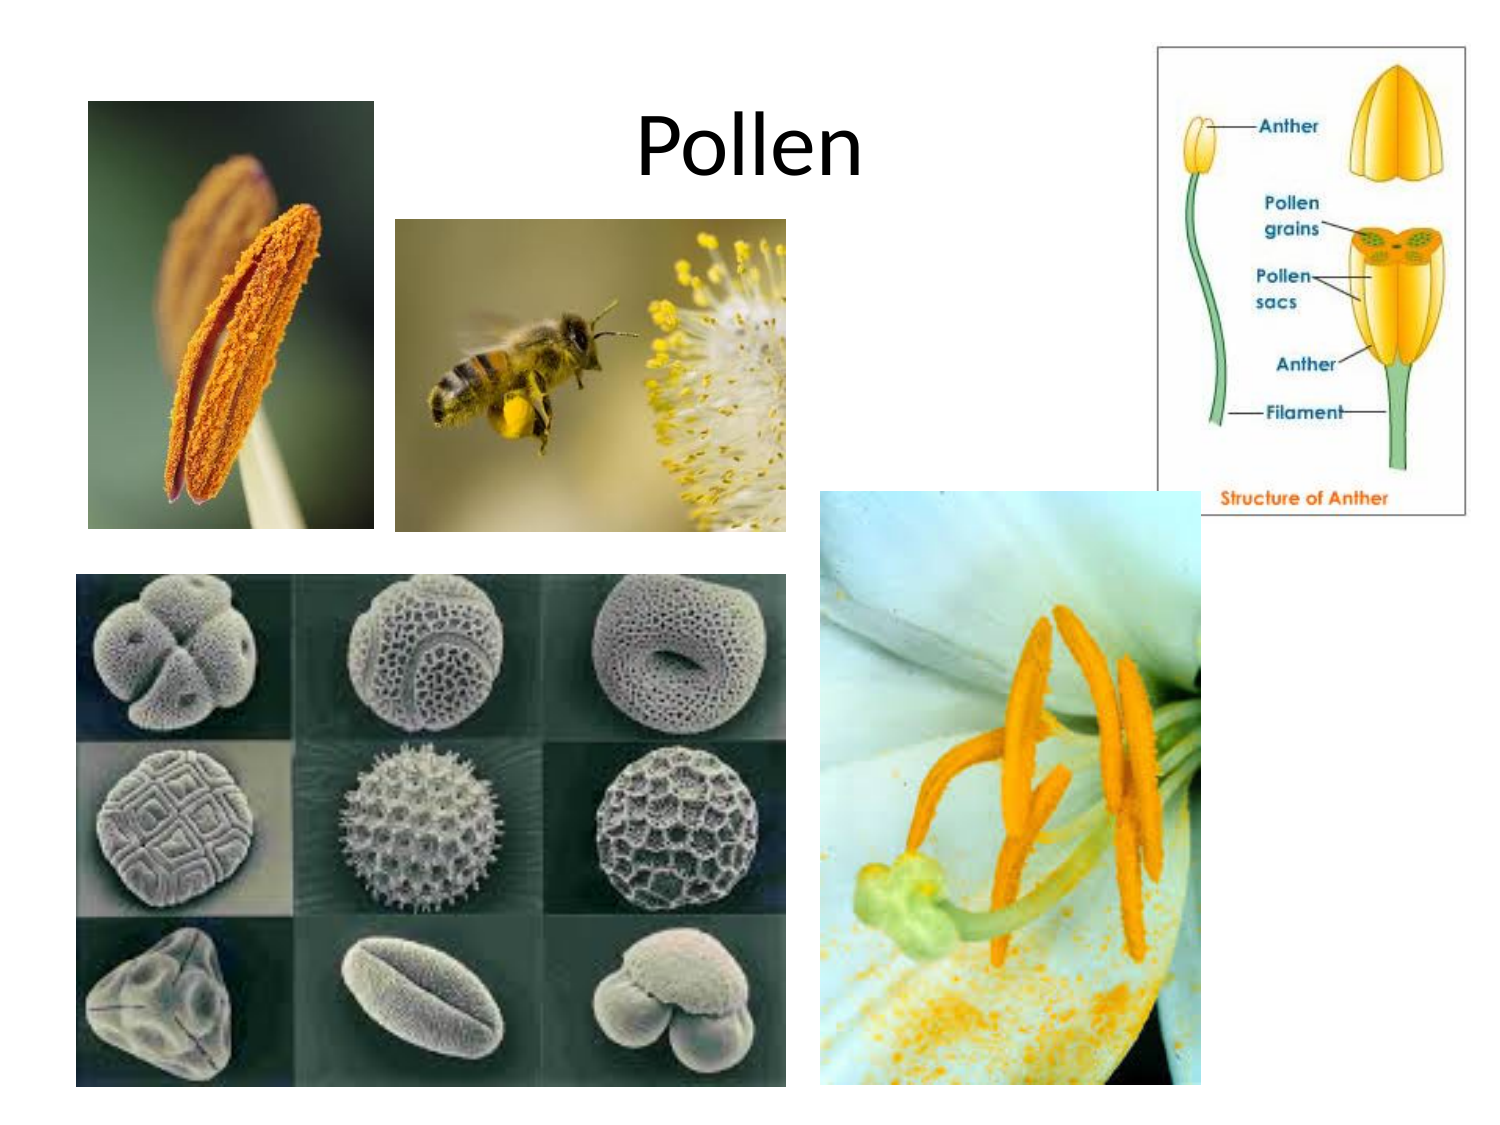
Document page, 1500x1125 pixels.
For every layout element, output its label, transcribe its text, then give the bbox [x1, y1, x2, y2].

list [76, 574, 786, 1088]
picture [88, 101, 374, 530]
title Pollen [75, 45, 1147, 233]
picture [395, 219, 786, 533]
picture [820, 42, 1471, 1085]
